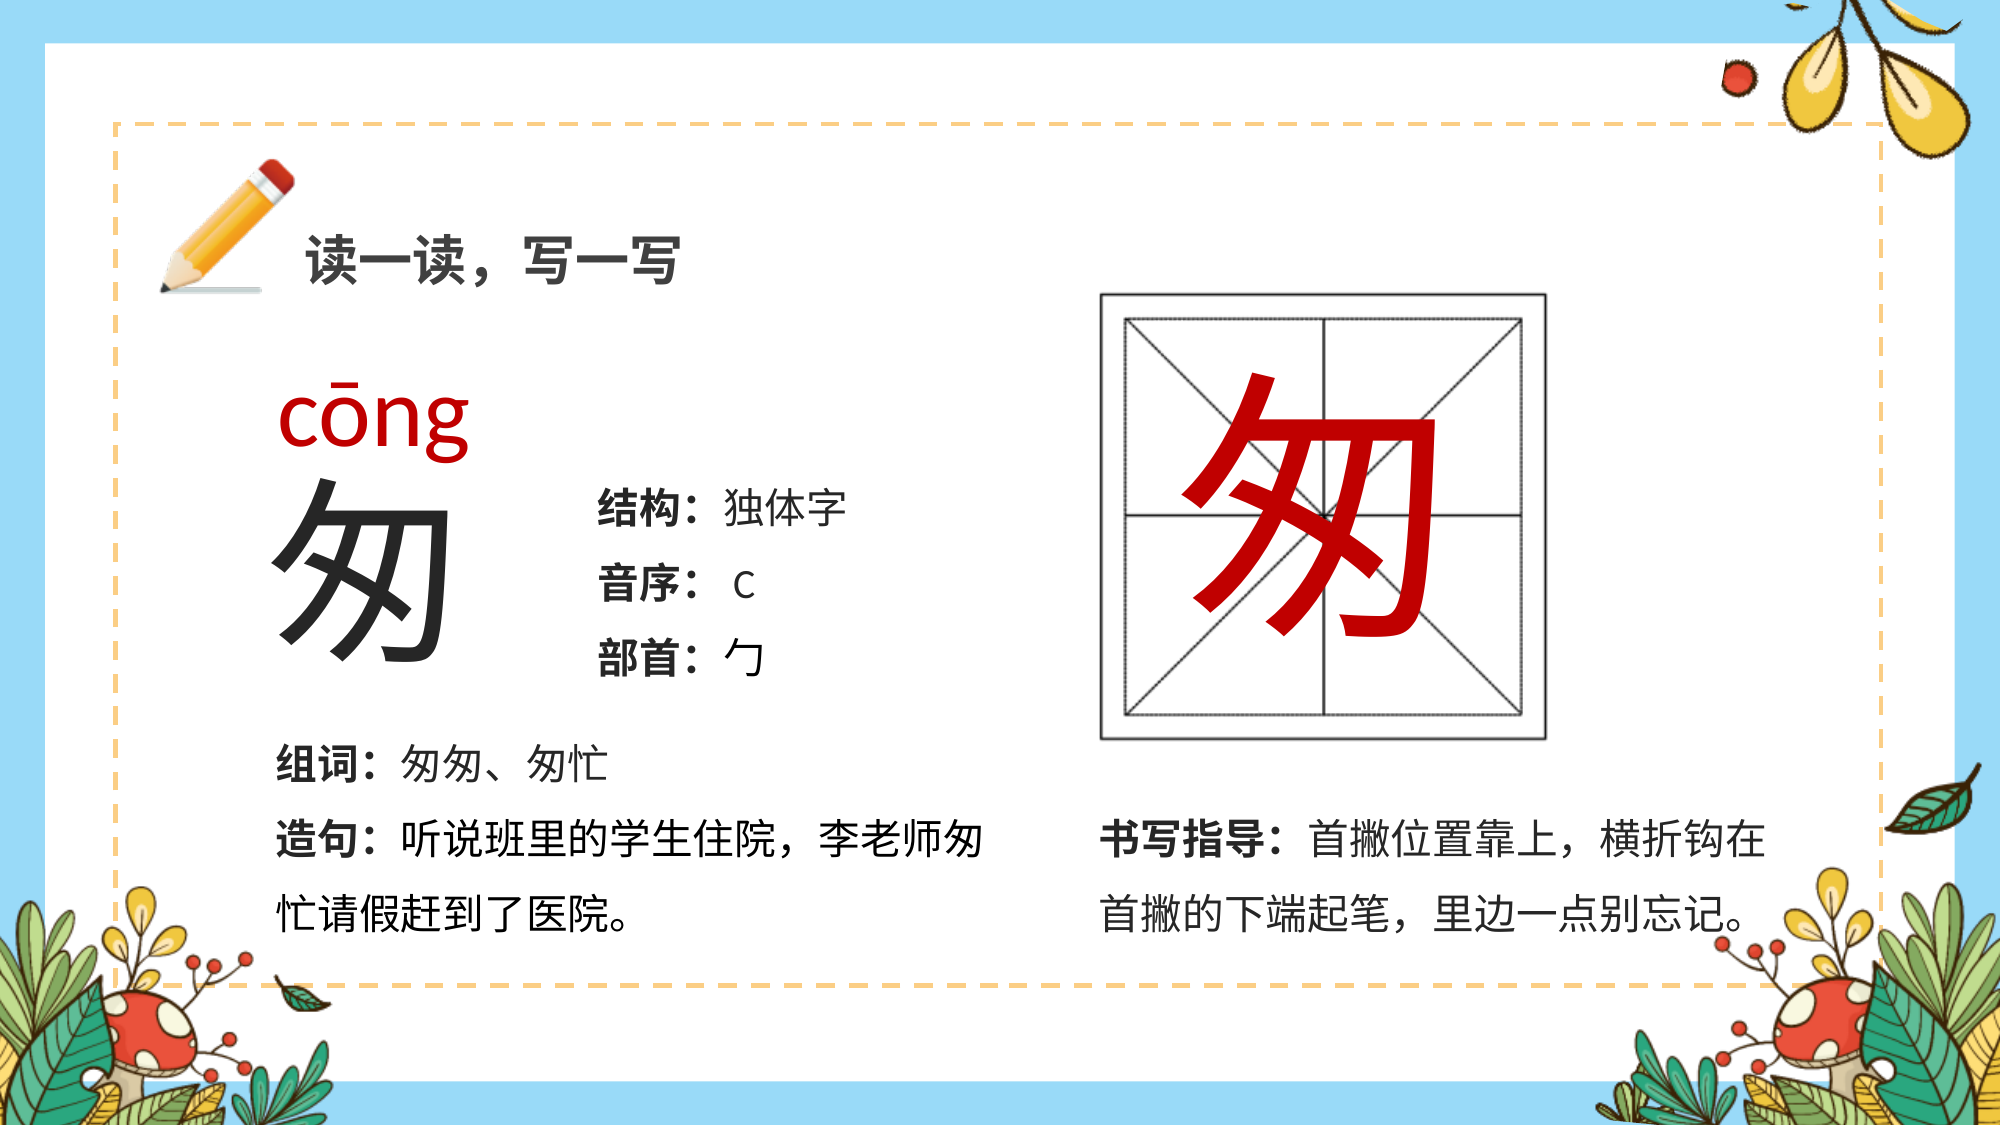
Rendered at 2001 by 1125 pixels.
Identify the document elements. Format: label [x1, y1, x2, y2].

text_box [0, 0, 2000, 1125]
picture [1050, 236, 1595, 781]
text_box [136, 136, 822, 316]
